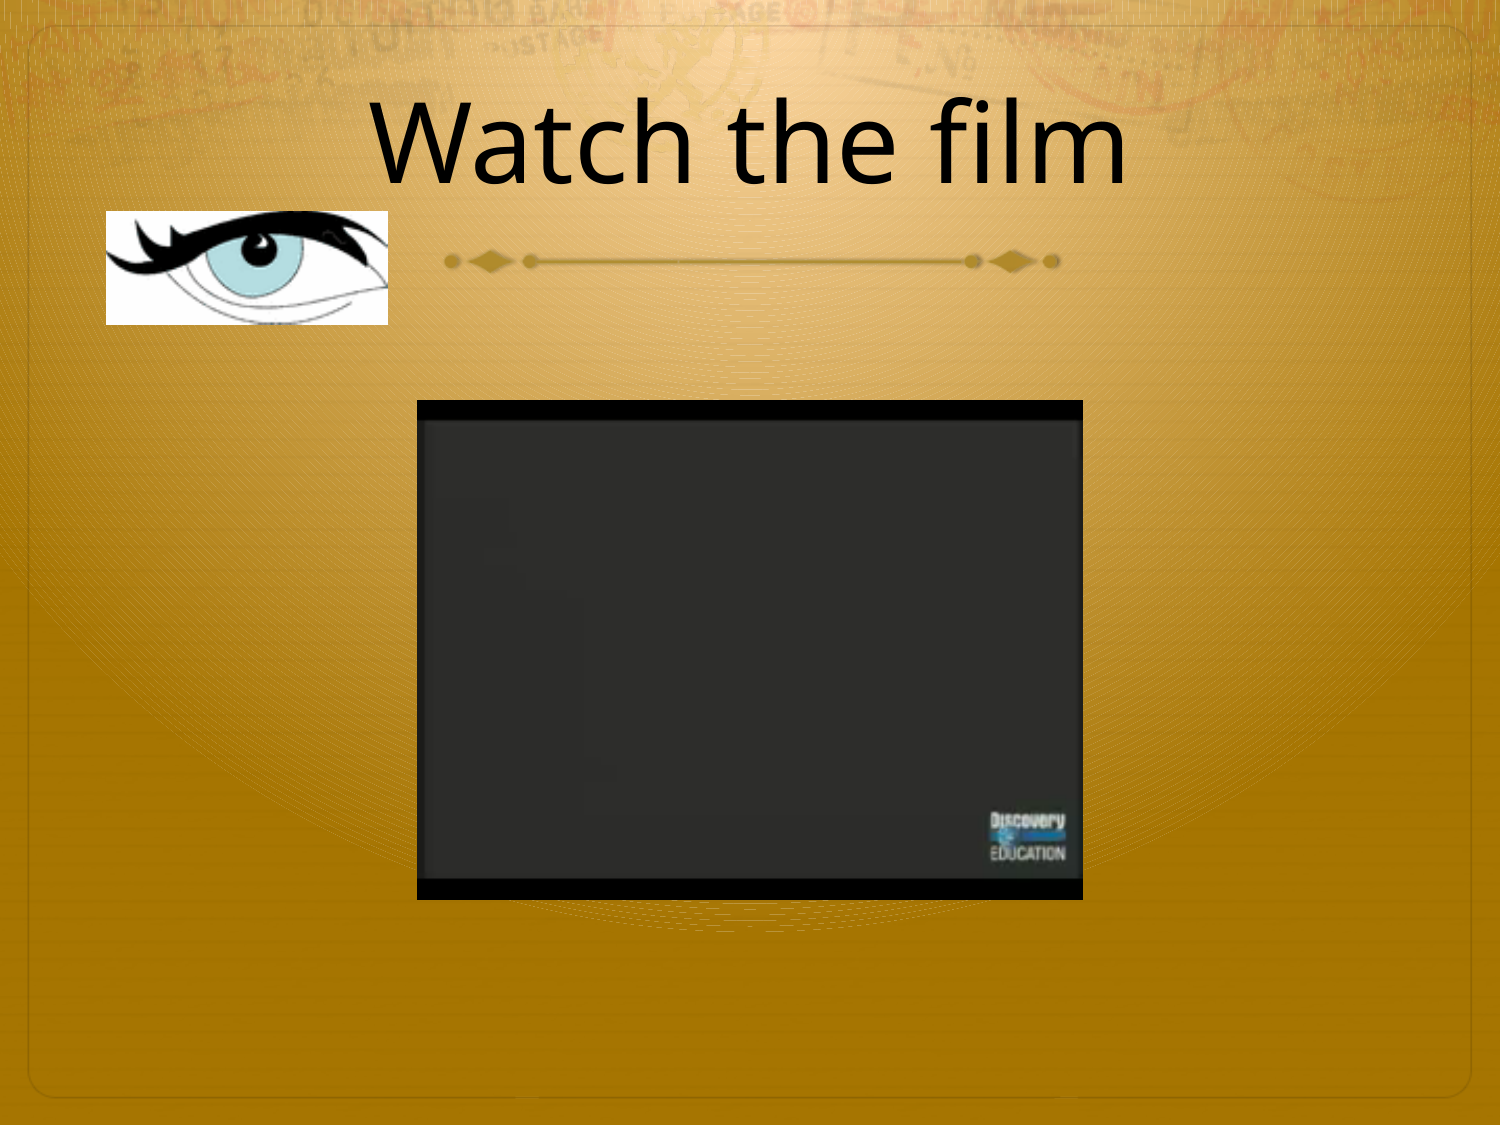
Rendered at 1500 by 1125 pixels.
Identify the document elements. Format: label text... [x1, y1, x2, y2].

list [416, 399, 1084, 901]
title Watch the film [93, 45, 1407, 233]
picture [0, 0, 1500, 1125]
